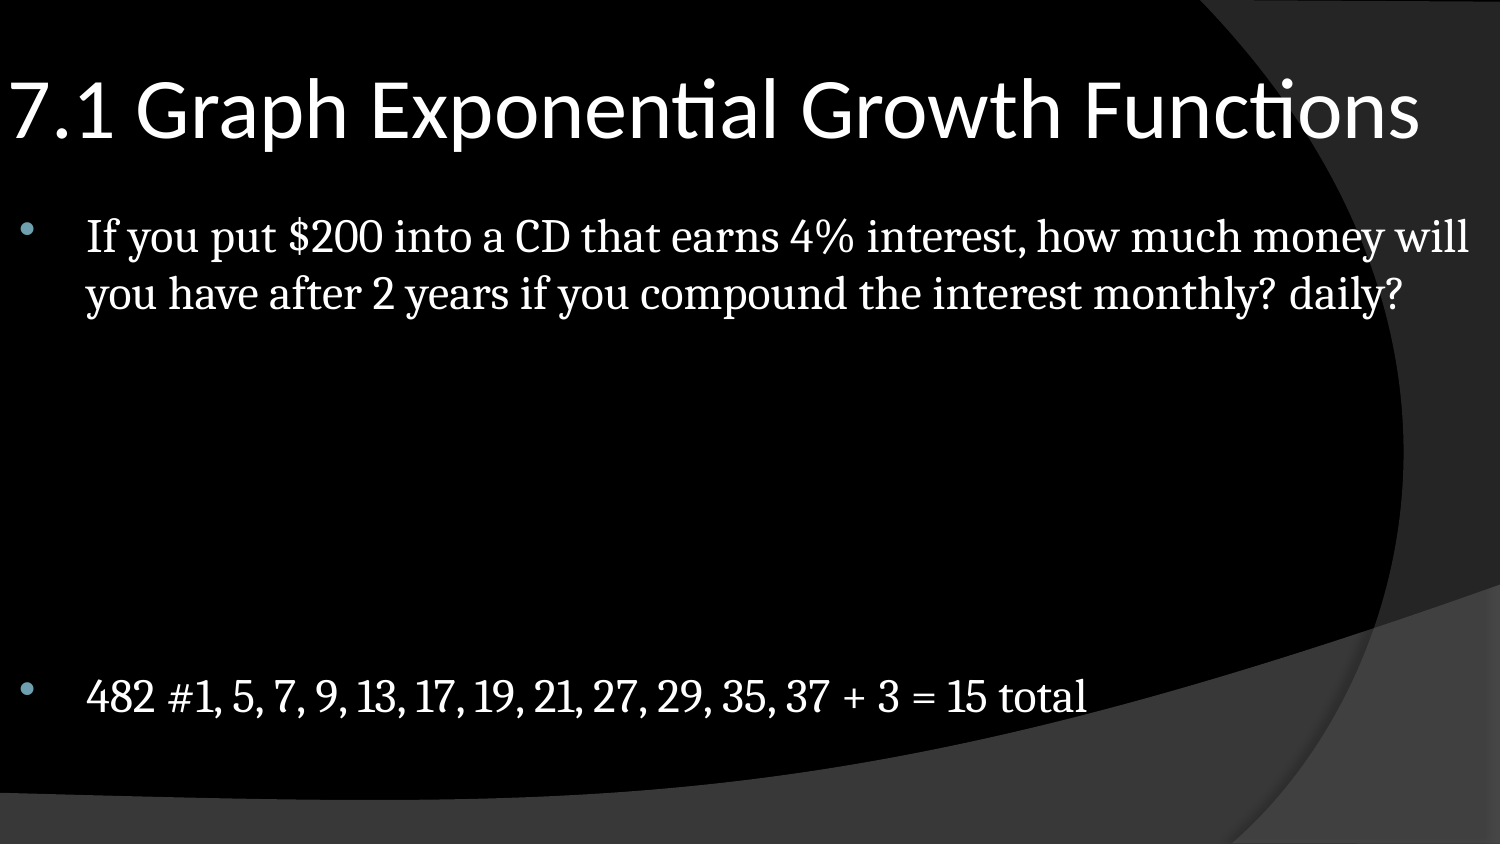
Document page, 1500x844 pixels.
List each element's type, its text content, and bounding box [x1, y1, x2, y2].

title 7.1 Graph Exponential Growth Functions [0, 33, 1500, 175]
list If you put $200 into a CD that earns 4% interest, how much money will you have after 2 years if you compound the interest monthly? daily? 482 #1, 5, 7, 9, 13, 17, 19, 21, 27, 29, 35, 37 + 3 = 15 total [0, 196, 1500, 754]
